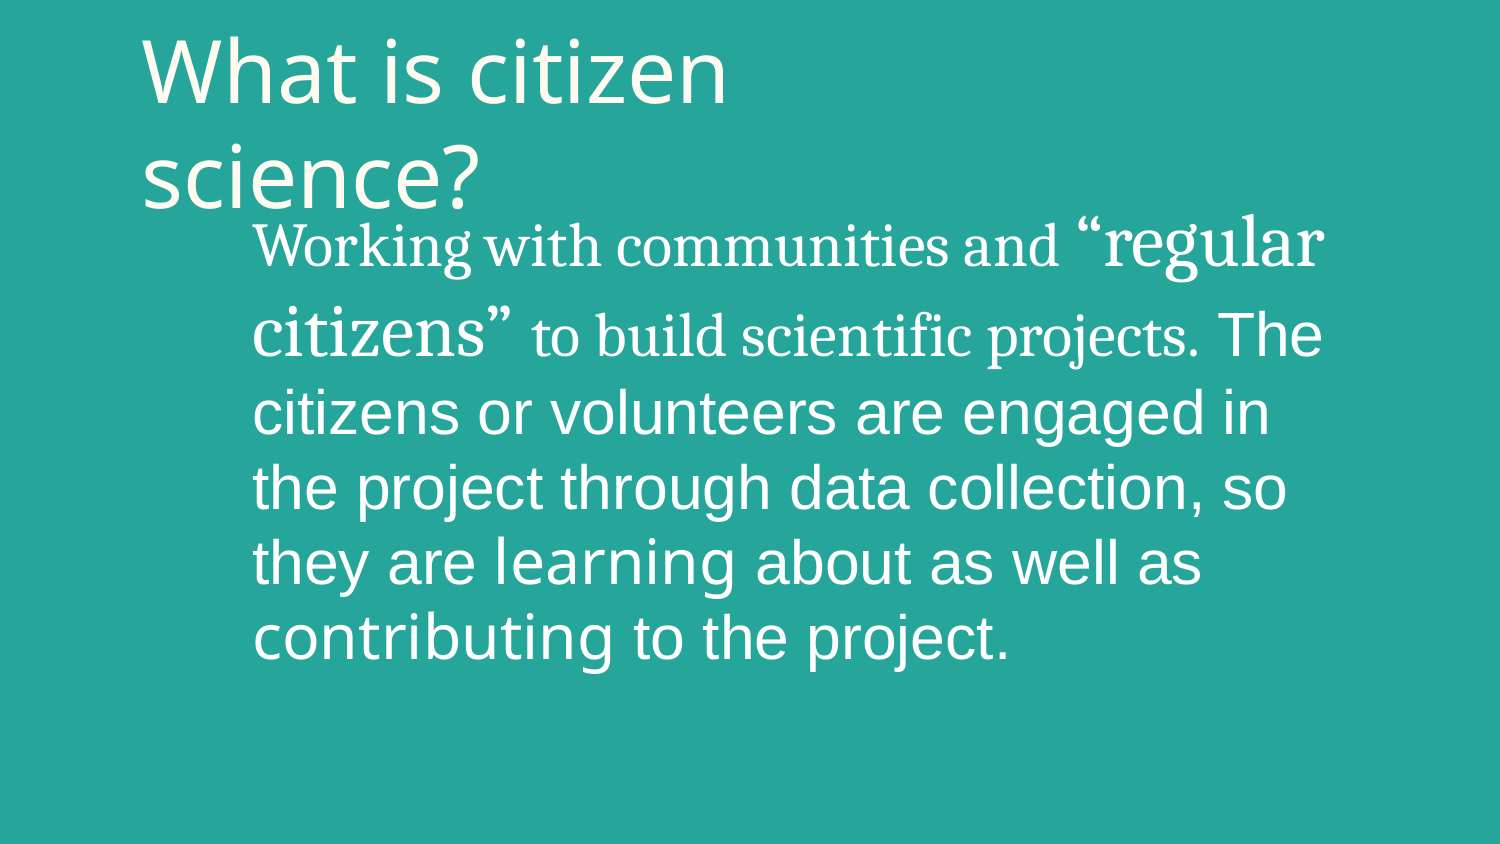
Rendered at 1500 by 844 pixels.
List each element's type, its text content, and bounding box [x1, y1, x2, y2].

text_box Working with communities and “regular citizens” to build scientific projects. The citizens or volunteers are engaged in the project through data collection, so they are learning about as well as contributing to the project. [237, 176, 1356, 775]
title What is citizen science? [126, 0, 1072, 284]
